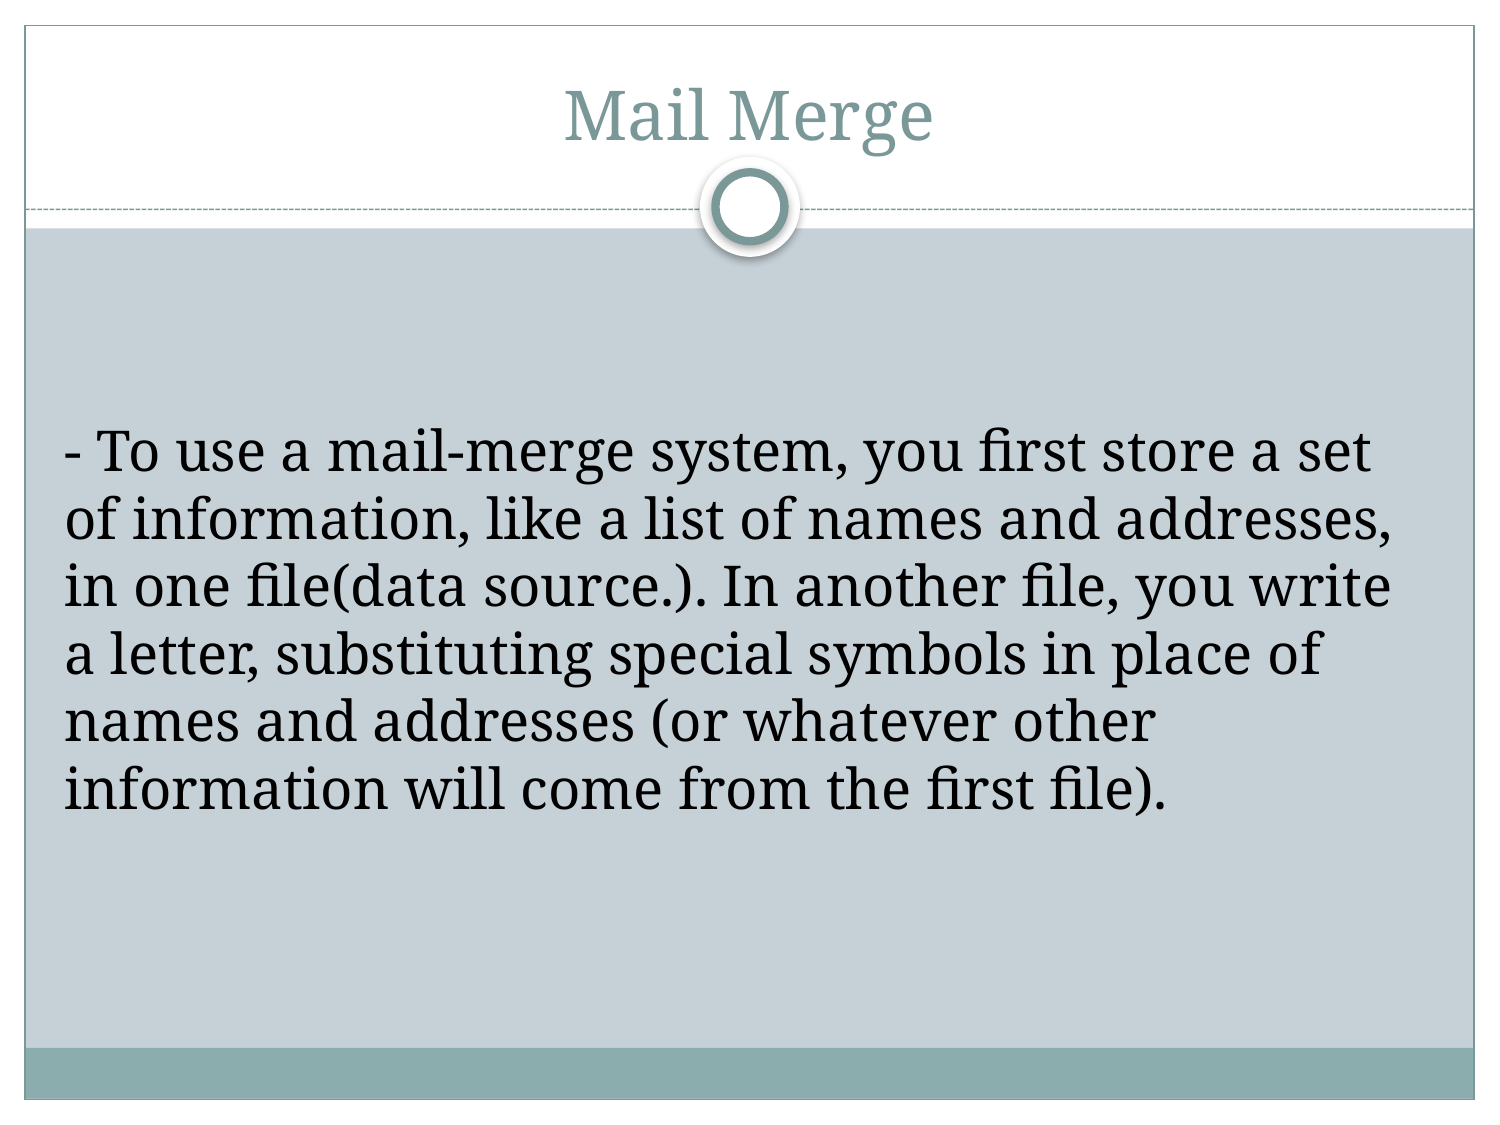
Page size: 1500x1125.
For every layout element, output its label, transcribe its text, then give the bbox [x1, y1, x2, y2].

title Mail Merge [49, 37, 1450, 162]
list - To use a mail-merge system, you first store a set of information, like a list of names and addresses, in one file(data source.). In another file, you write a letter, substituting special symbols in place of names and addresses (or whatever other information will come from the first file). [49, 250, 1445, 1001]
